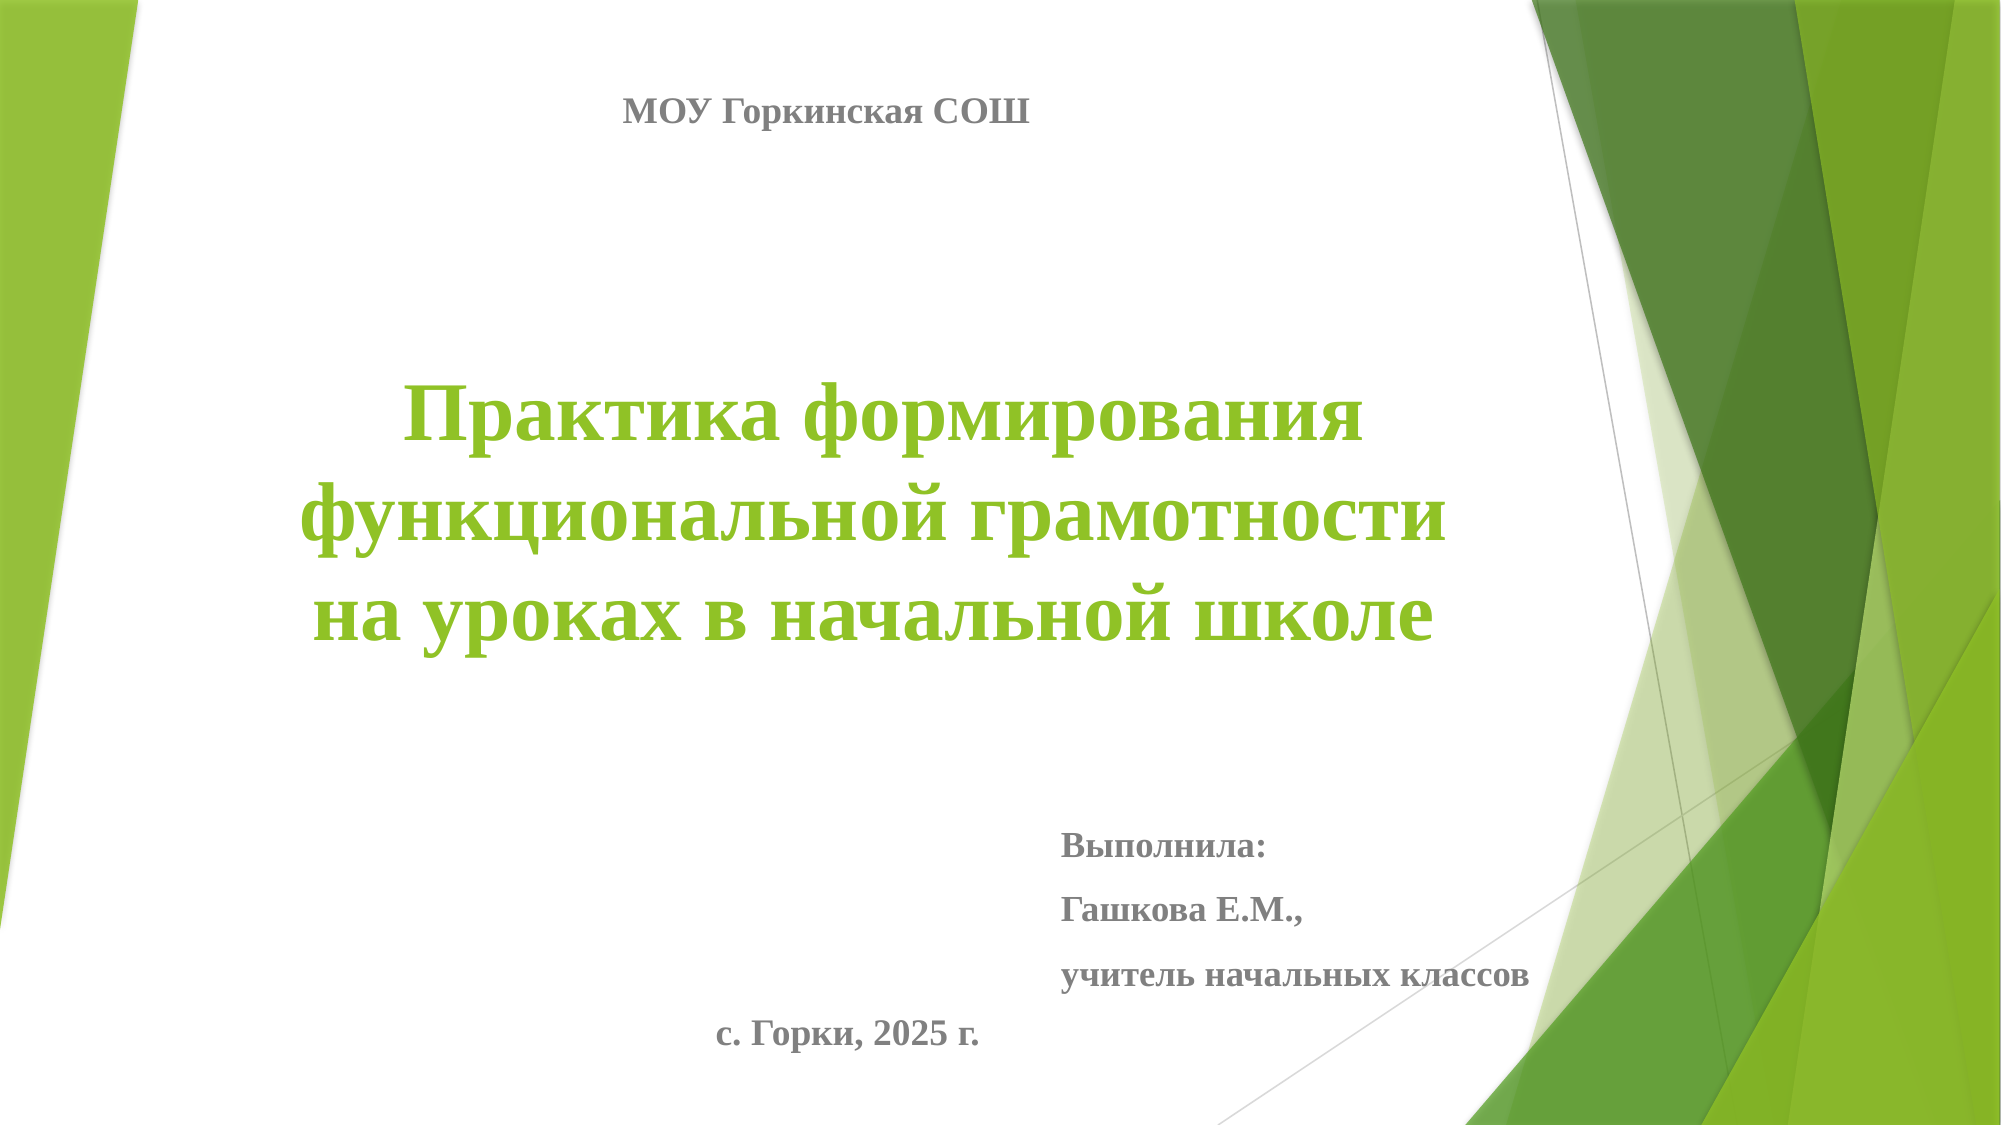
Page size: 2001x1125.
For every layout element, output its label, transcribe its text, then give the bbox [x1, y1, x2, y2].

title Практика формирования функциональной грамотности на уроках в начальной школе [247, 394, 1522, 665]
subtitle Выполнила: Гашкова Е.М., учитель начальных классов [525, 812, 1574, 1001]
text_box с. Горки, 2025 г. [323, 1000, 1373, 1125]
text_box МОУ Горкинская СОШ [302, 78, 1351, 278]
